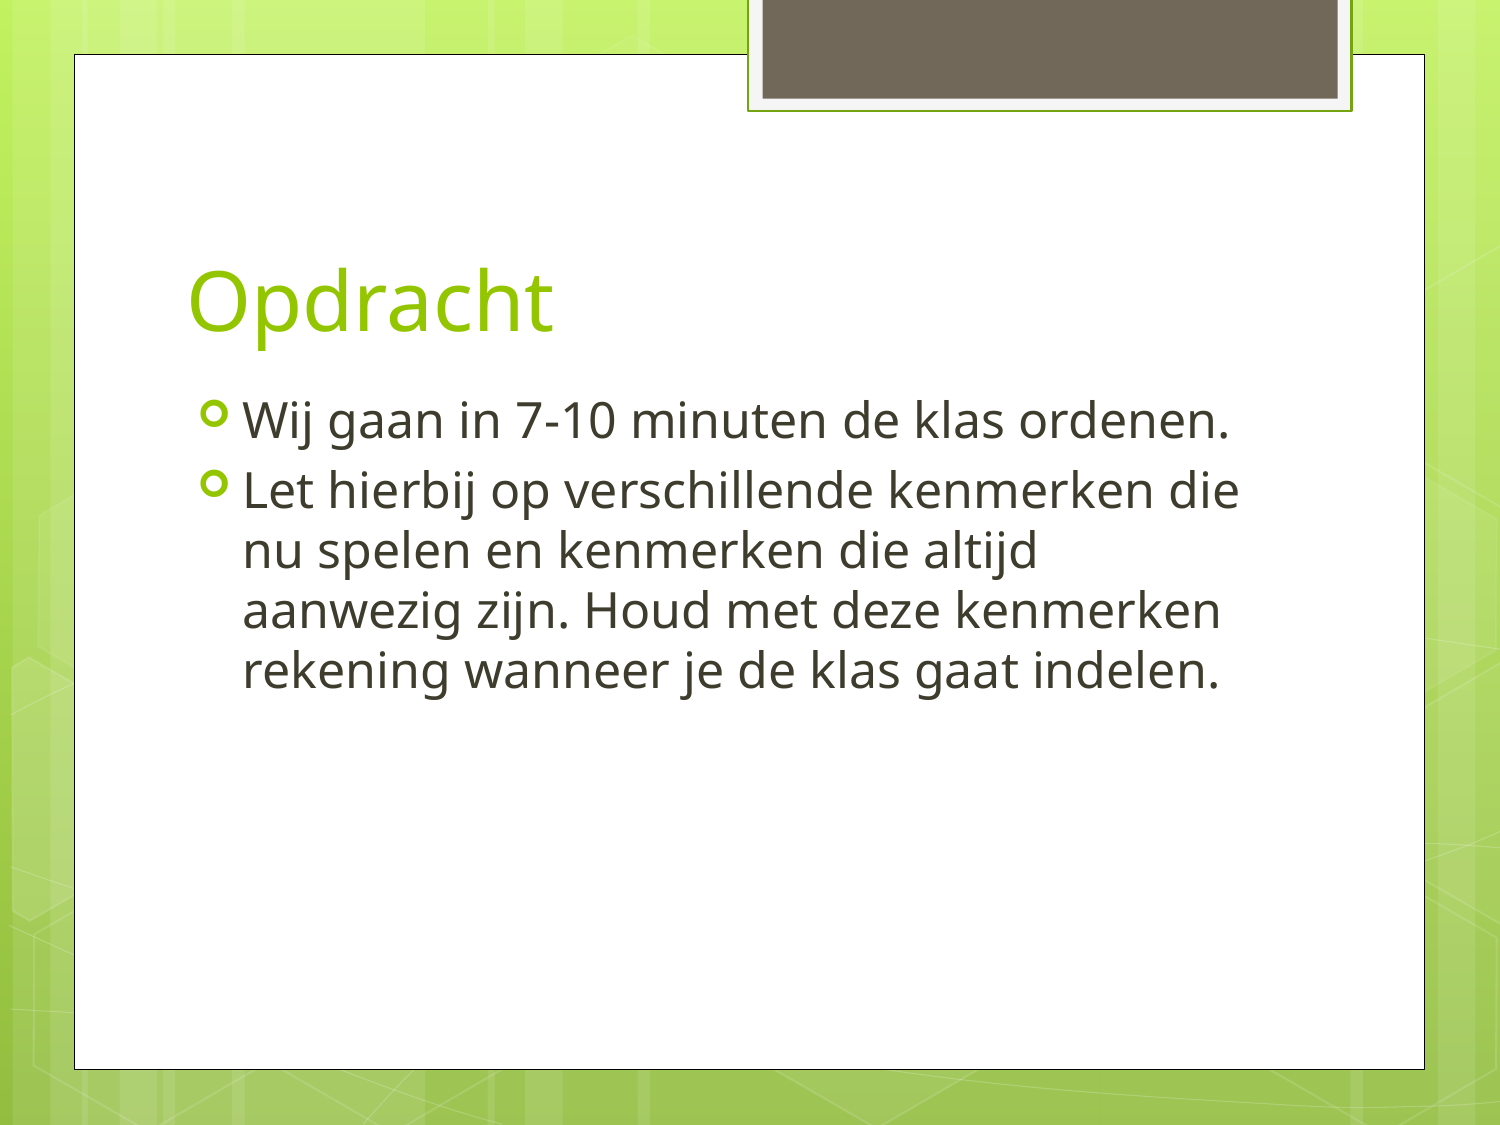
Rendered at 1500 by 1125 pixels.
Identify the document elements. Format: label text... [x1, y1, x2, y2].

title Opdracht [171, 168, 1324, 357]
list Wij gaan in 7-10 minuten de klas ordenen. Let hierbij op verschillende kenmerken die nu spelen en kenmerken die altijd aanwezig zijn. Houd met deze kenmerken rekening wanneer je de klas gaat indelen. [171, 381, 1283, 957]
